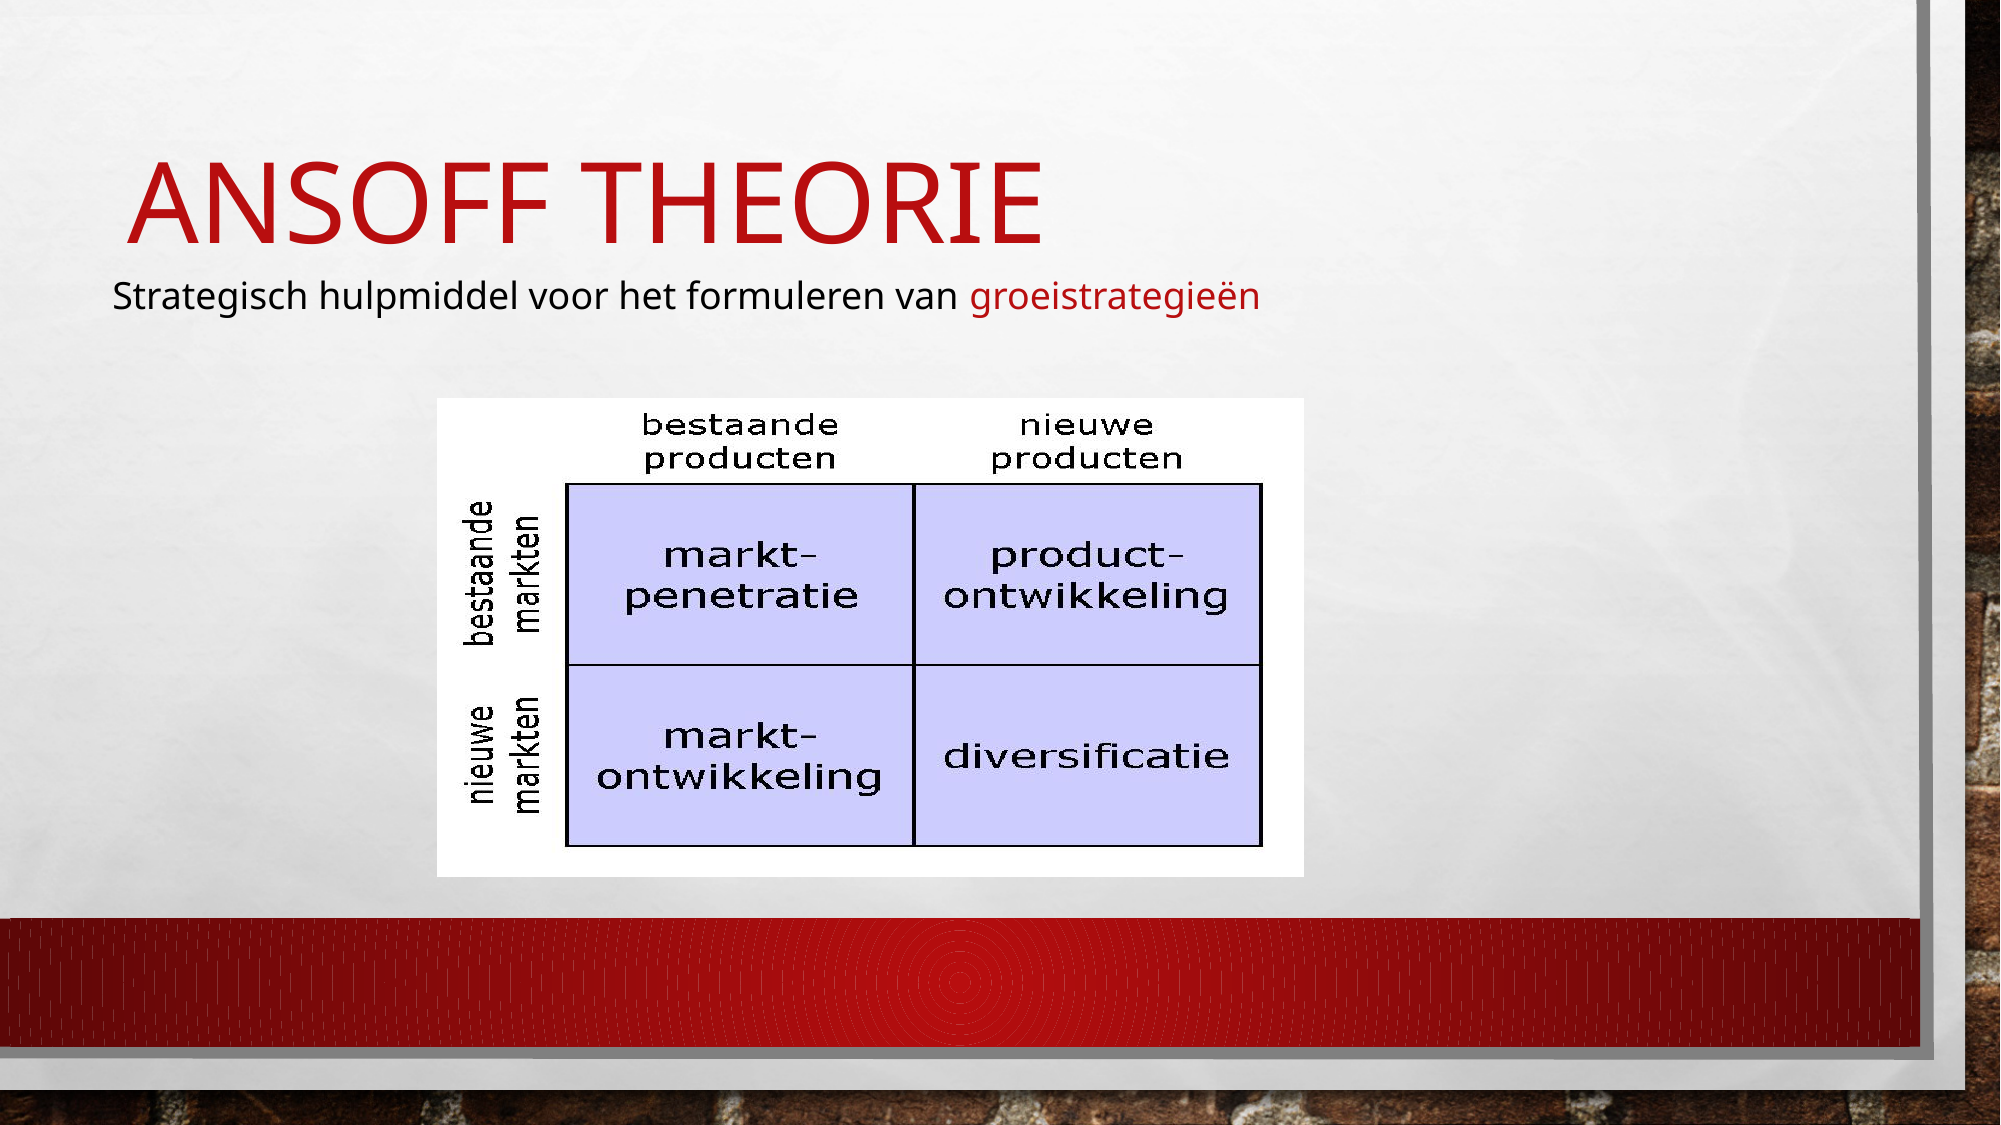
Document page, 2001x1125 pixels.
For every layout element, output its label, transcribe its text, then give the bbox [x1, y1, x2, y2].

title Ansoff theorie [112, 112, 1818, 302]
picture [437, 398, 1304, 877]
picture [0, 0, 2000, 1125]
text_box Strategisch hulpmiddel voor het formuleren van groeistrategieën [97, 264, 1426, 325]
